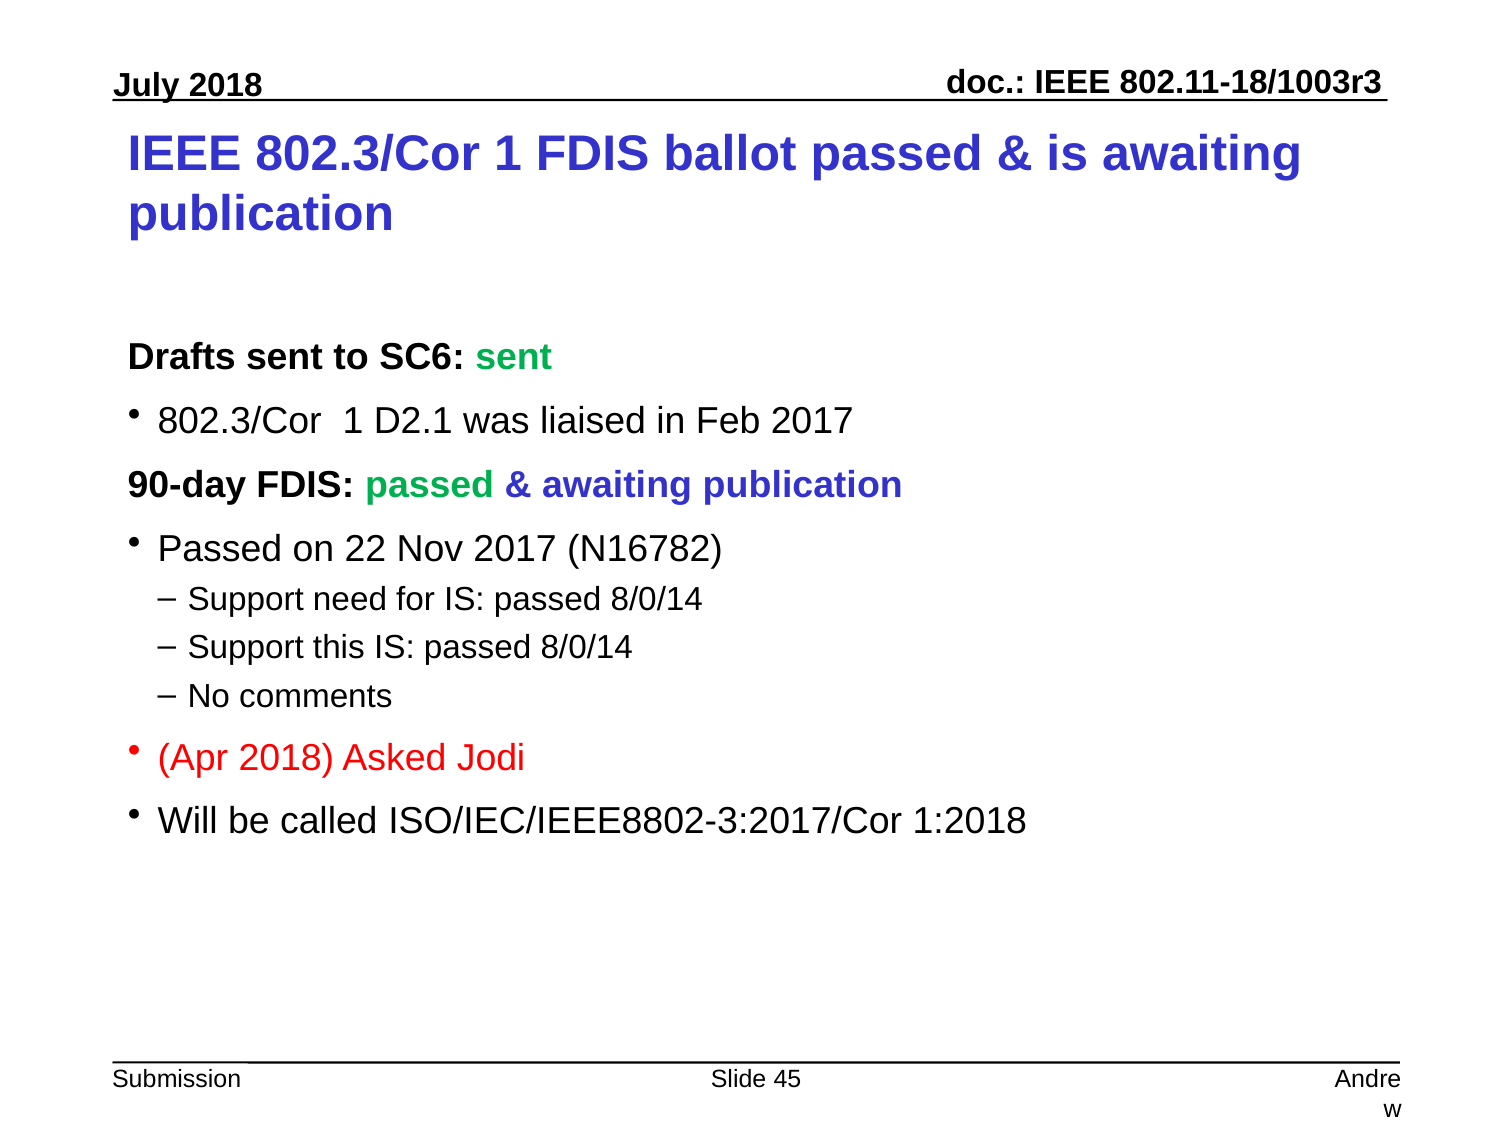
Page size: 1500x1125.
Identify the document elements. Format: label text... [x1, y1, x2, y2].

list Drafts sent to SC6: sent 802.3/Cor 1 D2.1 was liaised in Feb 2017 90-day FDIS: passed & awaiting publication Passed on 22 Nov 2017 (N16782) Support need for IS: passed 8/0/14 Support this IS: passed 8/0/14 No comments (Apr 2018) Asked Jodi Will be called ISO/IEC/IEEE8802-3:2017/Cor 1:2018 [112, 324, 1388, 1000]
slide_number Slide 45 [709, 1061, 803, 1093]
title IEEE 802.3/Cor 1 FDIS ballot passed & is awaiting publication [112, 112, 1388, 288]
footer Andrew Myles, Cisco [1320, 1061, 1402, 1093]
